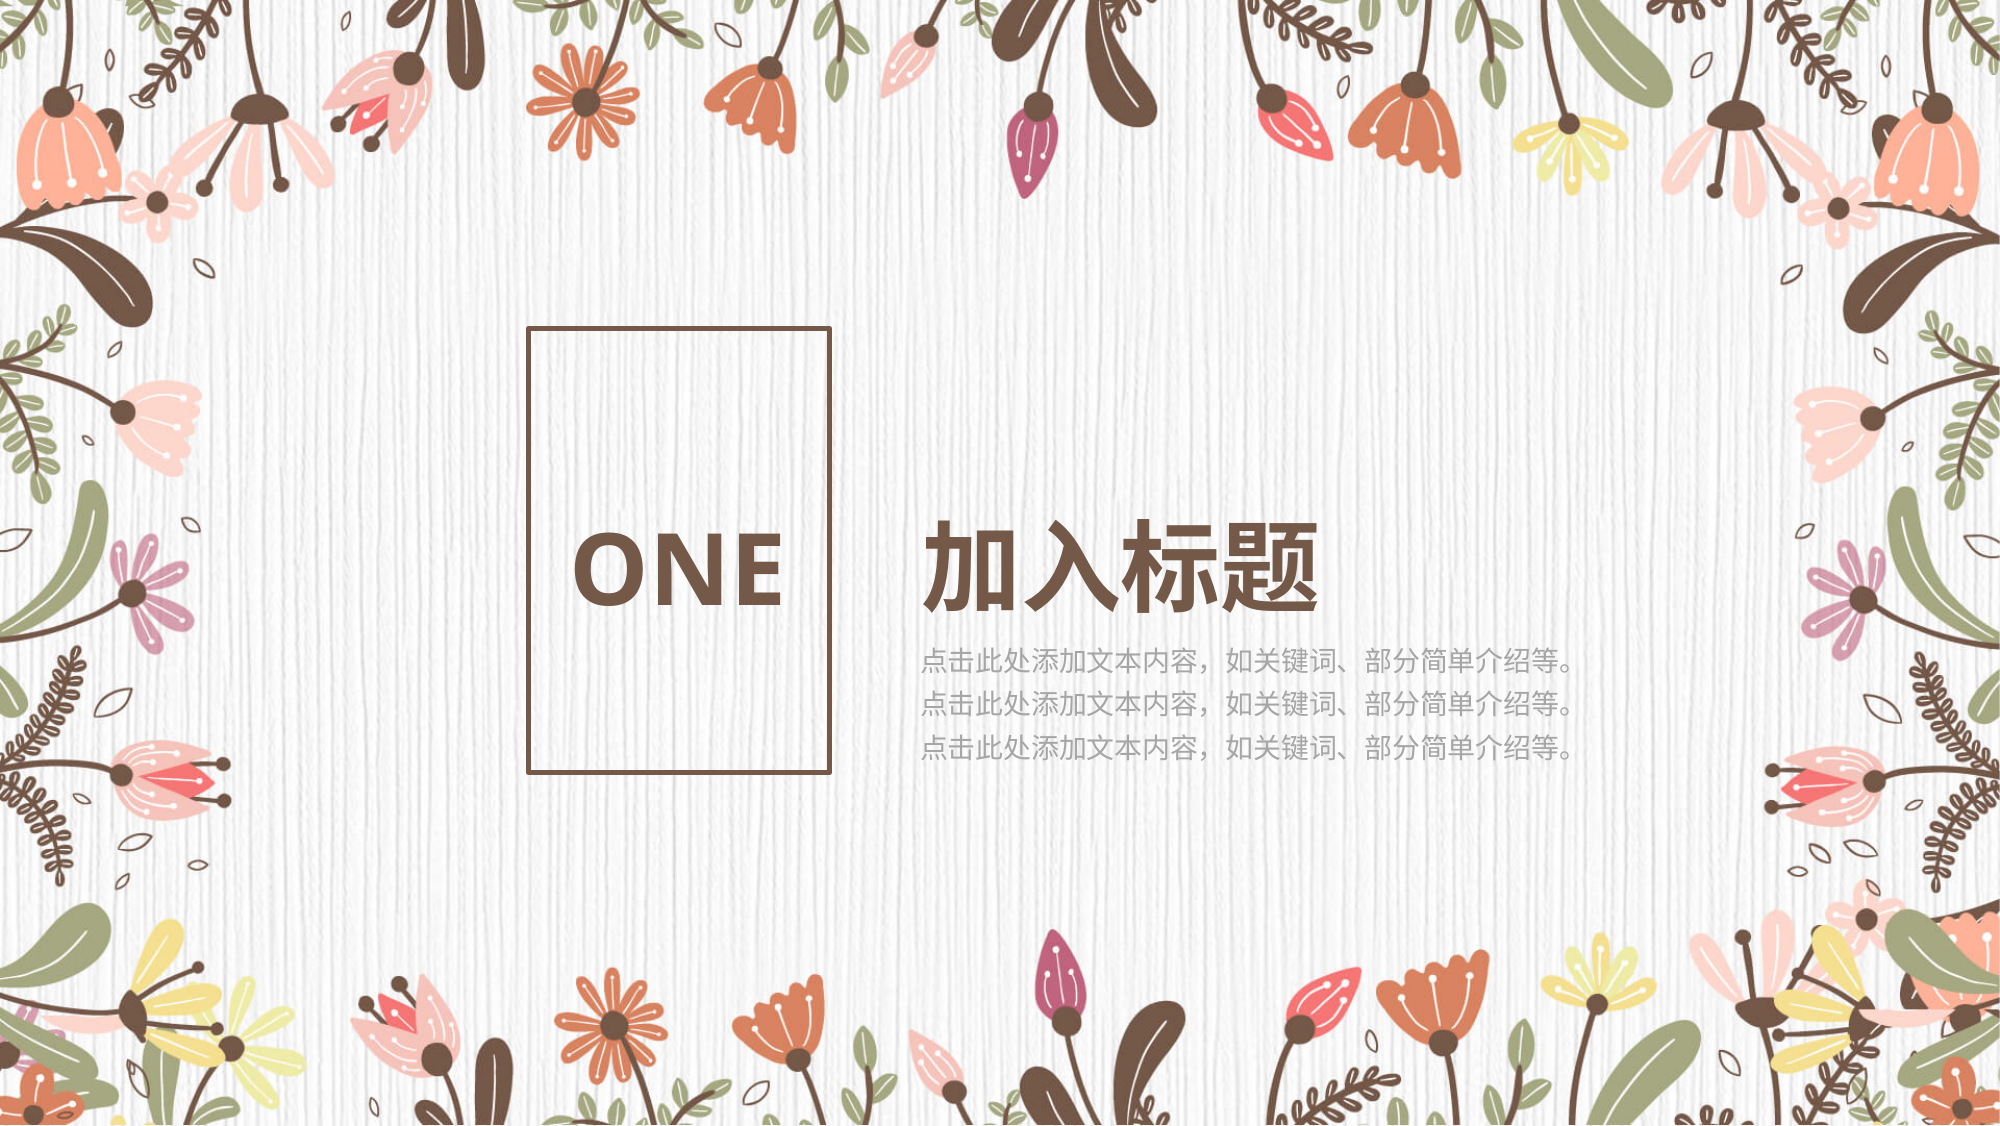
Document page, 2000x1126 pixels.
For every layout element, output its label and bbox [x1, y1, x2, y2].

text_box [903, 496, 1585, 773]
picture [0, 0, 2000, 1126]
